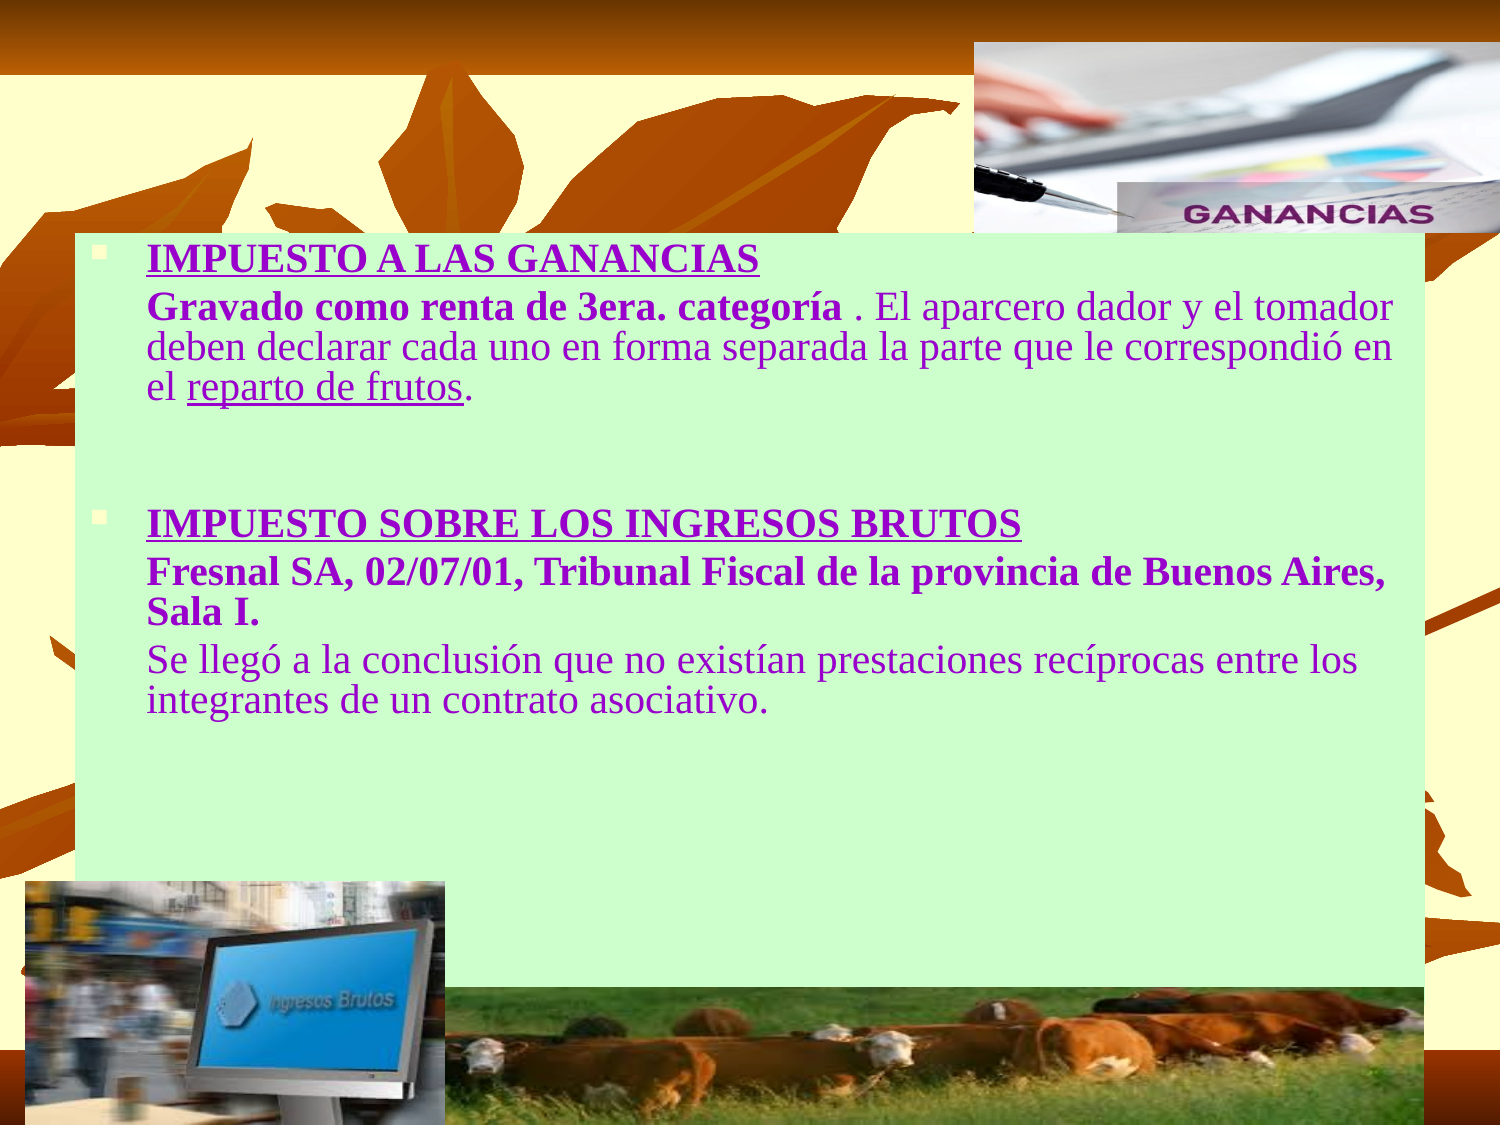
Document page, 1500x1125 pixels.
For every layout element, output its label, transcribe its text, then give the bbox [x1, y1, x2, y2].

text_box [253, 42, 973, 148]
picture [25, 881, 1424, 1125]
picture [974, 42, 1500, 234]
title [74, 45, 969, 232]
list IMPUESTO A LAS GANANCIAS Gravado como renta de 3era. categoría . El aparcero dador y el tomador deben declarar cada uno en forma separada la parte que le correspondió en el reparto de frutos. IMPUESTO SOBRE LOS INGRESOS BRUTOS Fresnal SA, 02/07/01, Tribunal Fiscal de la provincia de Buenos Aires, Sala I. Se llegó a la conclusión que no existían prestaciones recíprocas entre los integrantes de un contrato asociativo. [74, 232, 1426, 989]
